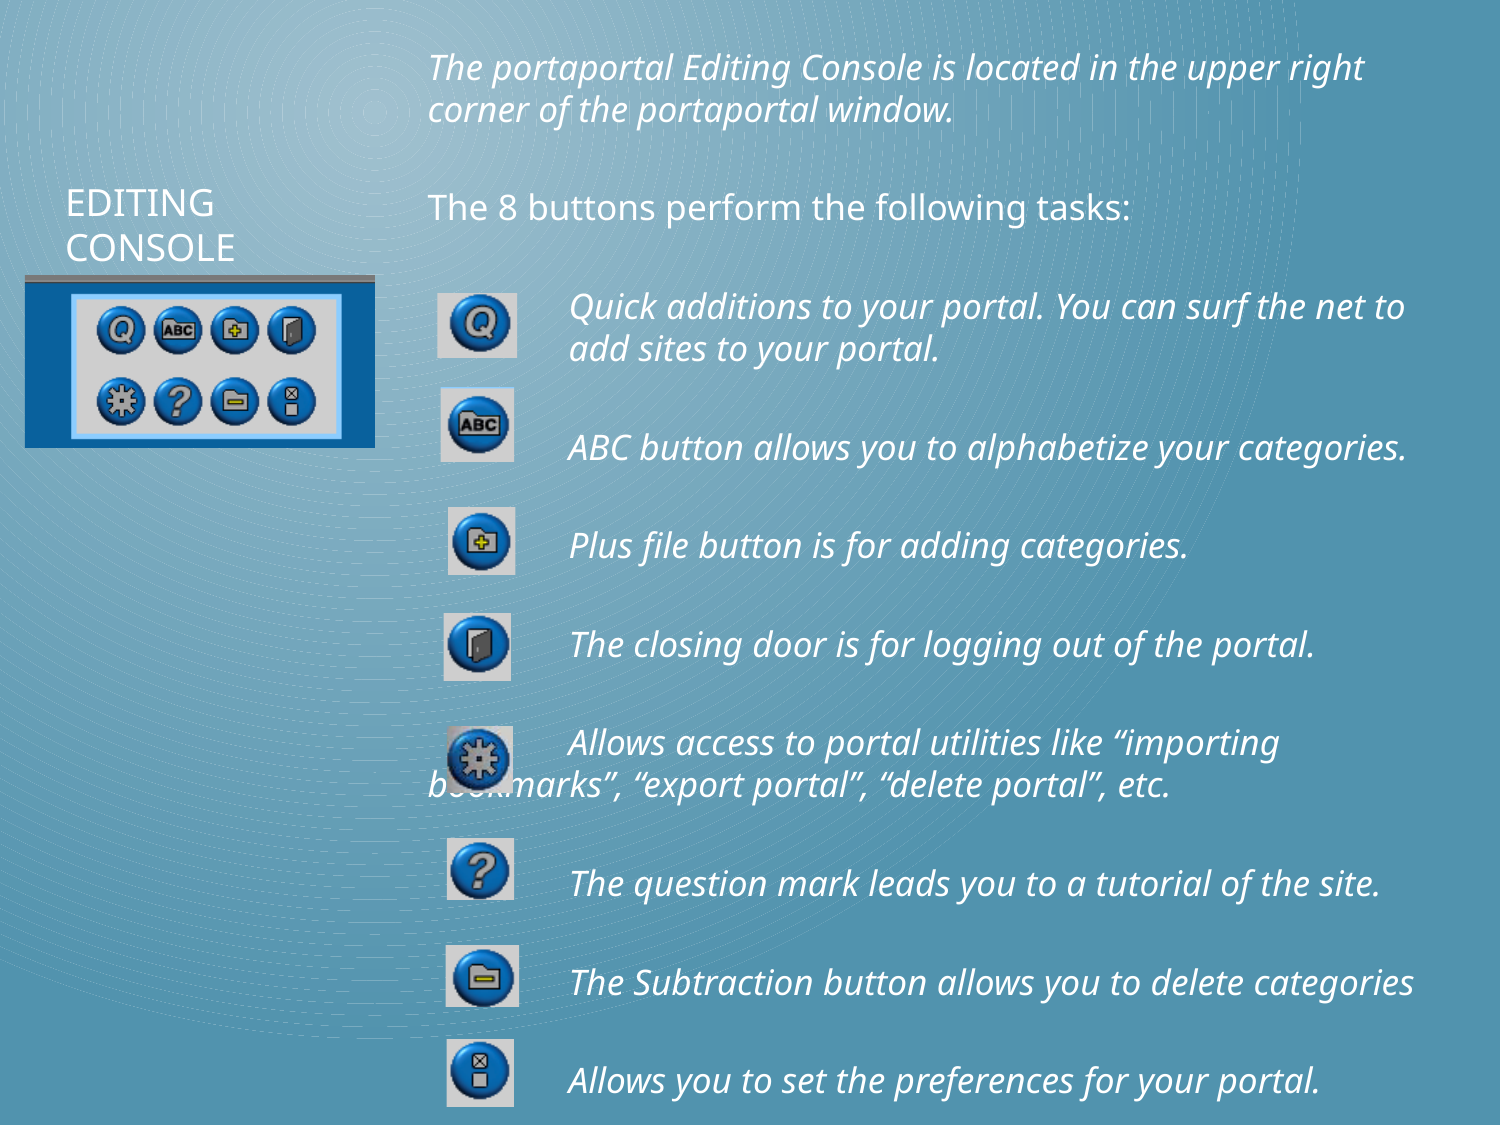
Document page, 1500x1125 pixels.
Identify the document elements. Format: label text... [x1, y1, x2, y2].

picture [437, 293, 518, 359]
picture [446, 837, 515, 900]
picture [24, 274, 376, 449]
title Editing console [50, 171, 391, 496]
picture [443, 612, 512, 681]
picture [440, 387, 515, 462]
picture [447, 507, 516, 575]
picture [446, 1039, 515, 1108]
list The portaportal Editing Console is located in the upper right corner of the portaportal window. The 8 buttons perform the following tasks: Quick additions to your portal. You can surf the net to add sites to your portal. ABC button allows you to alphabetize your categories. Plus file button is for adding categories. The closing door is for logging out of the portal. Allows access to portal utilities like “importing bookmarks”, “export portal”, “delete portal”, etc. The question mark leads you to a tutorial of the site. The Subtraction button allows you to delete categories Allows you to set the preferences for your portal. [412, 37, 1438, 1125]
picture [446, 726, 514, 793]
picture [445, 945, 520, 1007]
